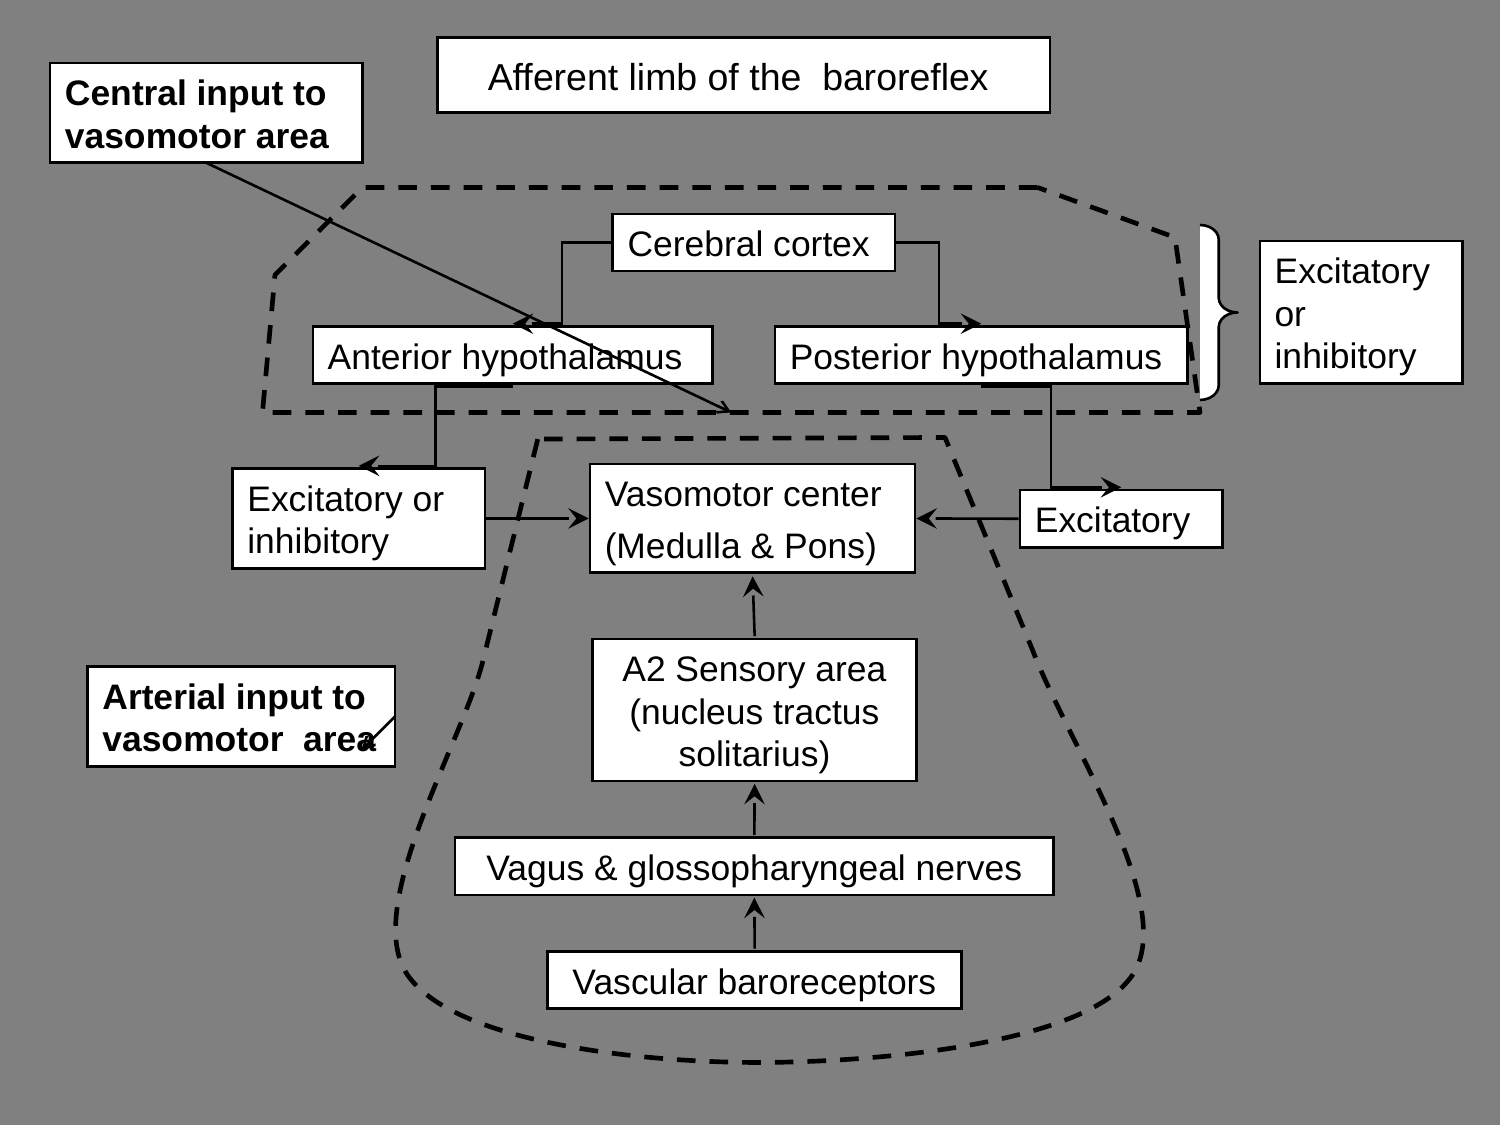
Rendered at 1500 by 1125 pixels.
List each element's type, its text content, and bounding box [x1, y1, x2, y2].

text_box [205, 163, 276, 276]
text_box [339, 187, 1100, 210]
text_box Arterial input to vasomotor area [87, 666, 227, 767]
title Afferent limb of the baroreflex [436, 36, 1051, 114]
text_box Central input to vasomotor area [49, 63, 363, 163]
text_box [394, 662, 483, 717]
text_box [232, 212, 1463, 1063]
